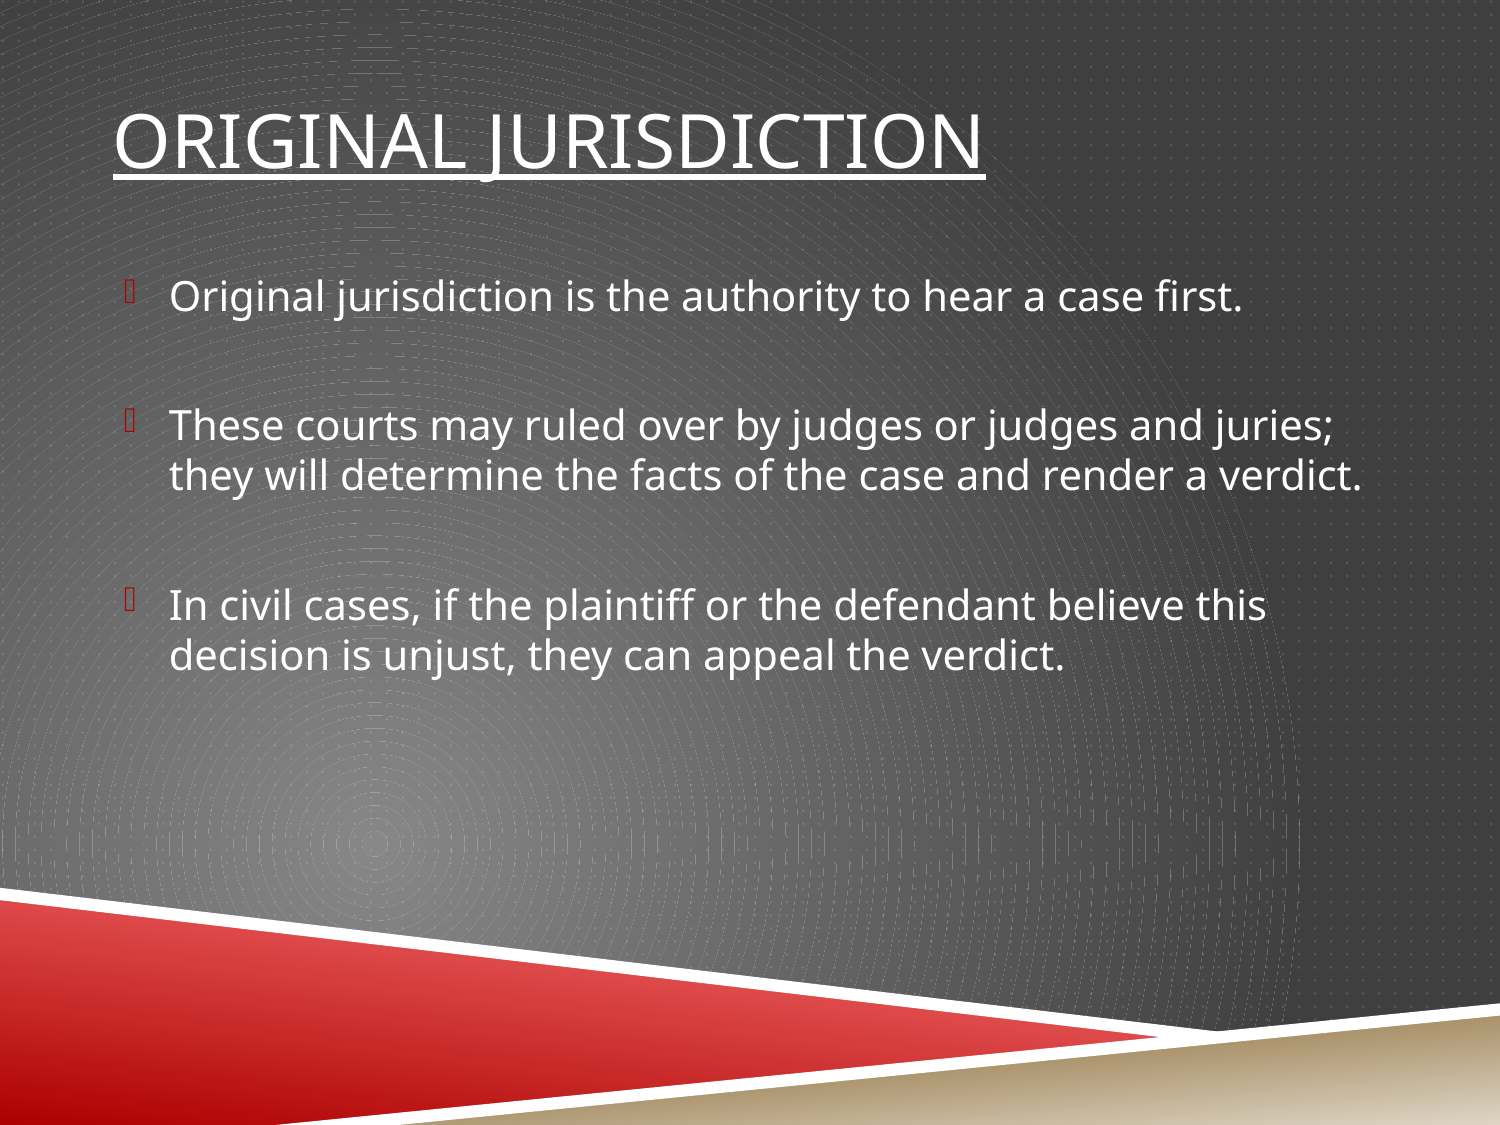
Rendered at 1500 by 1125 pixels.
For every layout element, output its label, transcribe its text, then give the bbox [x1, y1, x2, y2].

list Original jurisdiction is the authority to hear a case first. These courts may ruled over by judges or judges and juries; they will determine the facts of the case and render a verdict. In civil cases, if the plaintiff or the defendant believe this decision is unjust, they can appeal the verdict. [112, 262, 1388, 875]
title Original jurisdiction [112, 45, 1388, 233]
